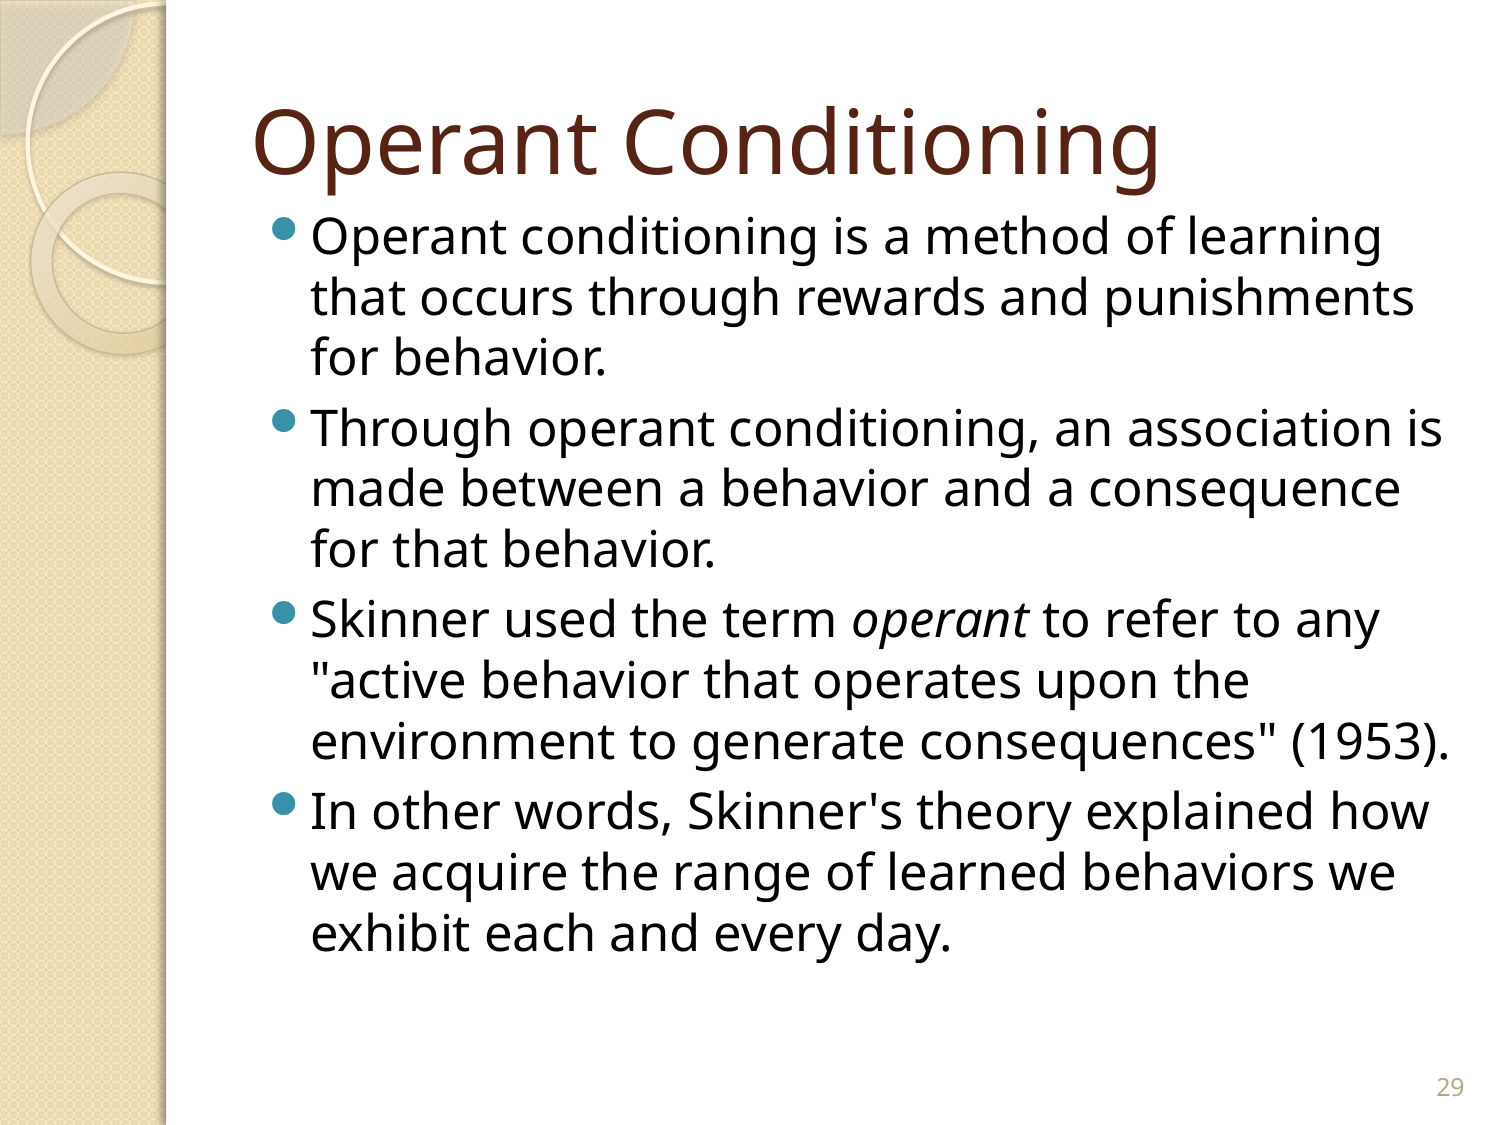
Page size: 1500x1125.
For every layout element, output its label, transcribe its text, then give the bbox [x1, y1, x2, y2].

list Operant conditioning is a method of learning that occurs through rewards and punishments for behavior. Through operant conditioning, an association is made between a behavior and a consequence for that behavior. Skinner used the term operant to refer to any "active behavior that operates upon the environment to generate consequences" (1953). In other words, Skinner's theory explained how we acquire the range of learned behaviors we exhibit each and every day. [242, 196, 1473, 984]
slide_number 29 [1413, 1034, 1488, 1113]
title Operant Conditioning [235, 45, 1466, 233]
